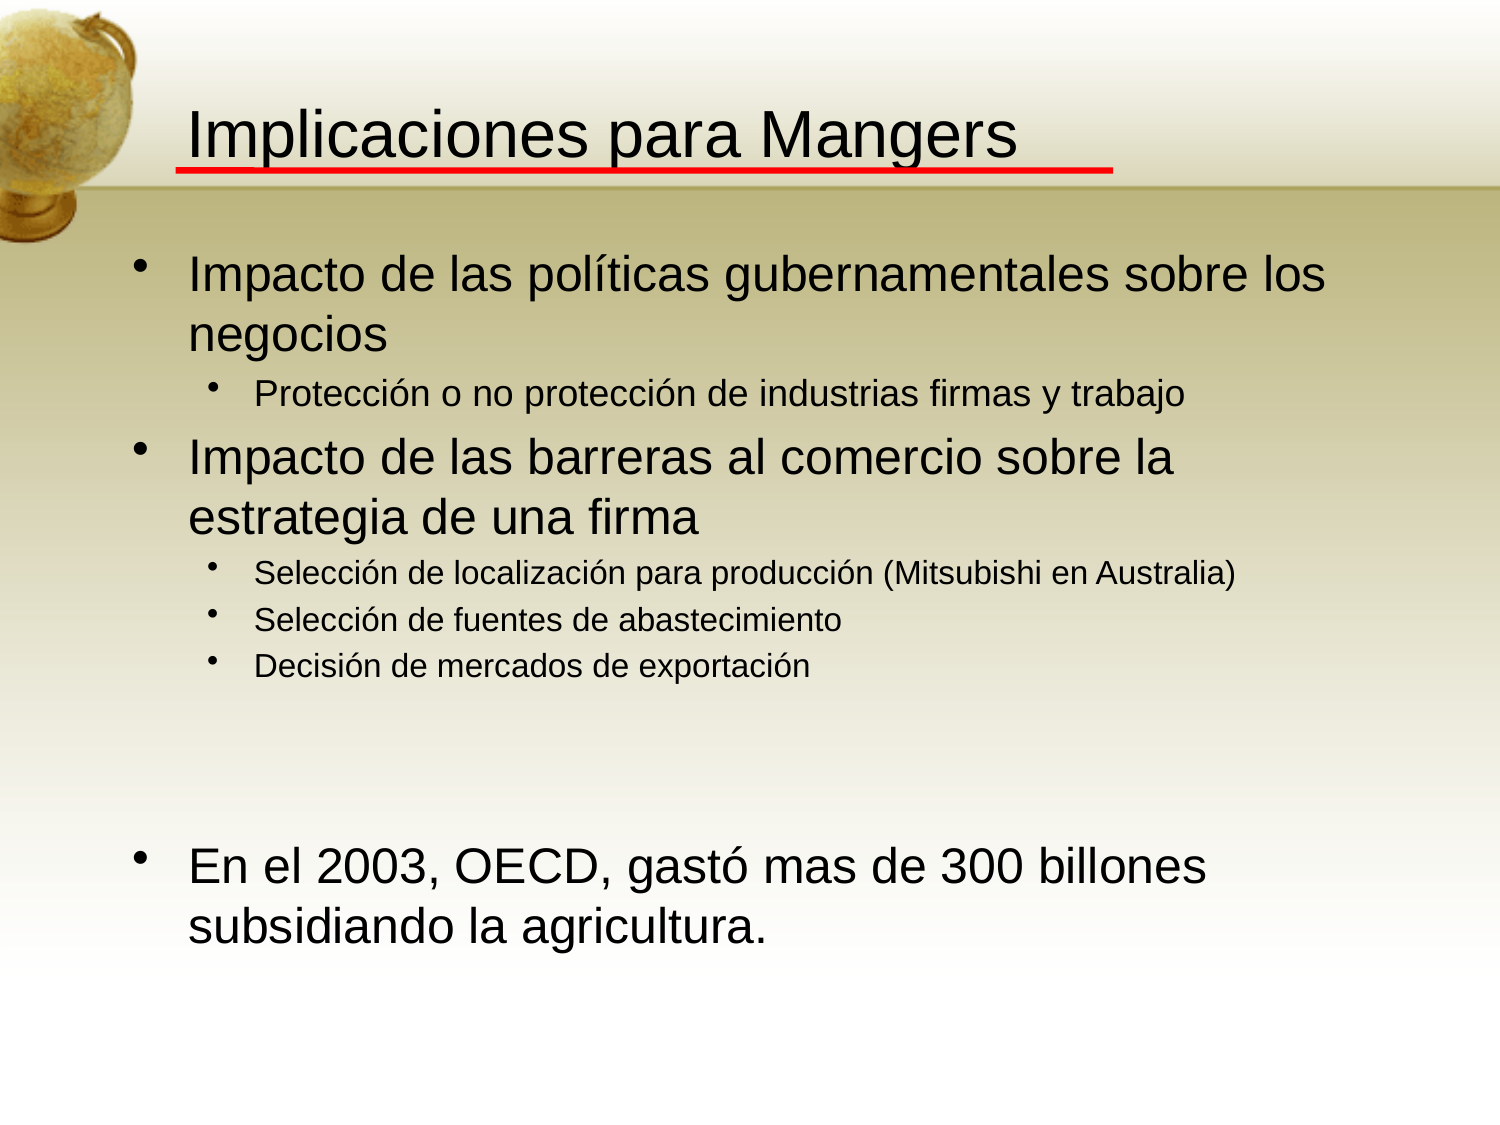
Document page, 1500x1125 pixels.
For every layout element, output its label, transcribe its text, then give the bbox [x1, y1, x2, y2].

title Implicaciones para Mangers [170, 36, 1436, 179]
list Impacto de las políticas gubernamentales sobre los negocios Protección o no protección de industrias firmas y trabajo Impacto de las barreras al comercio sobre la estrategia de una firma Selección de localización para producción (Mitsubishi en Australia) Selección de fuentes de abastecimiento Decisión de mercados de exportación En el 2003, OECD, gastó mas de 300 billones subsidiando la agricultura. [116, 234, 1407, 1091]
picture [0, 0, 1500, 1125]
